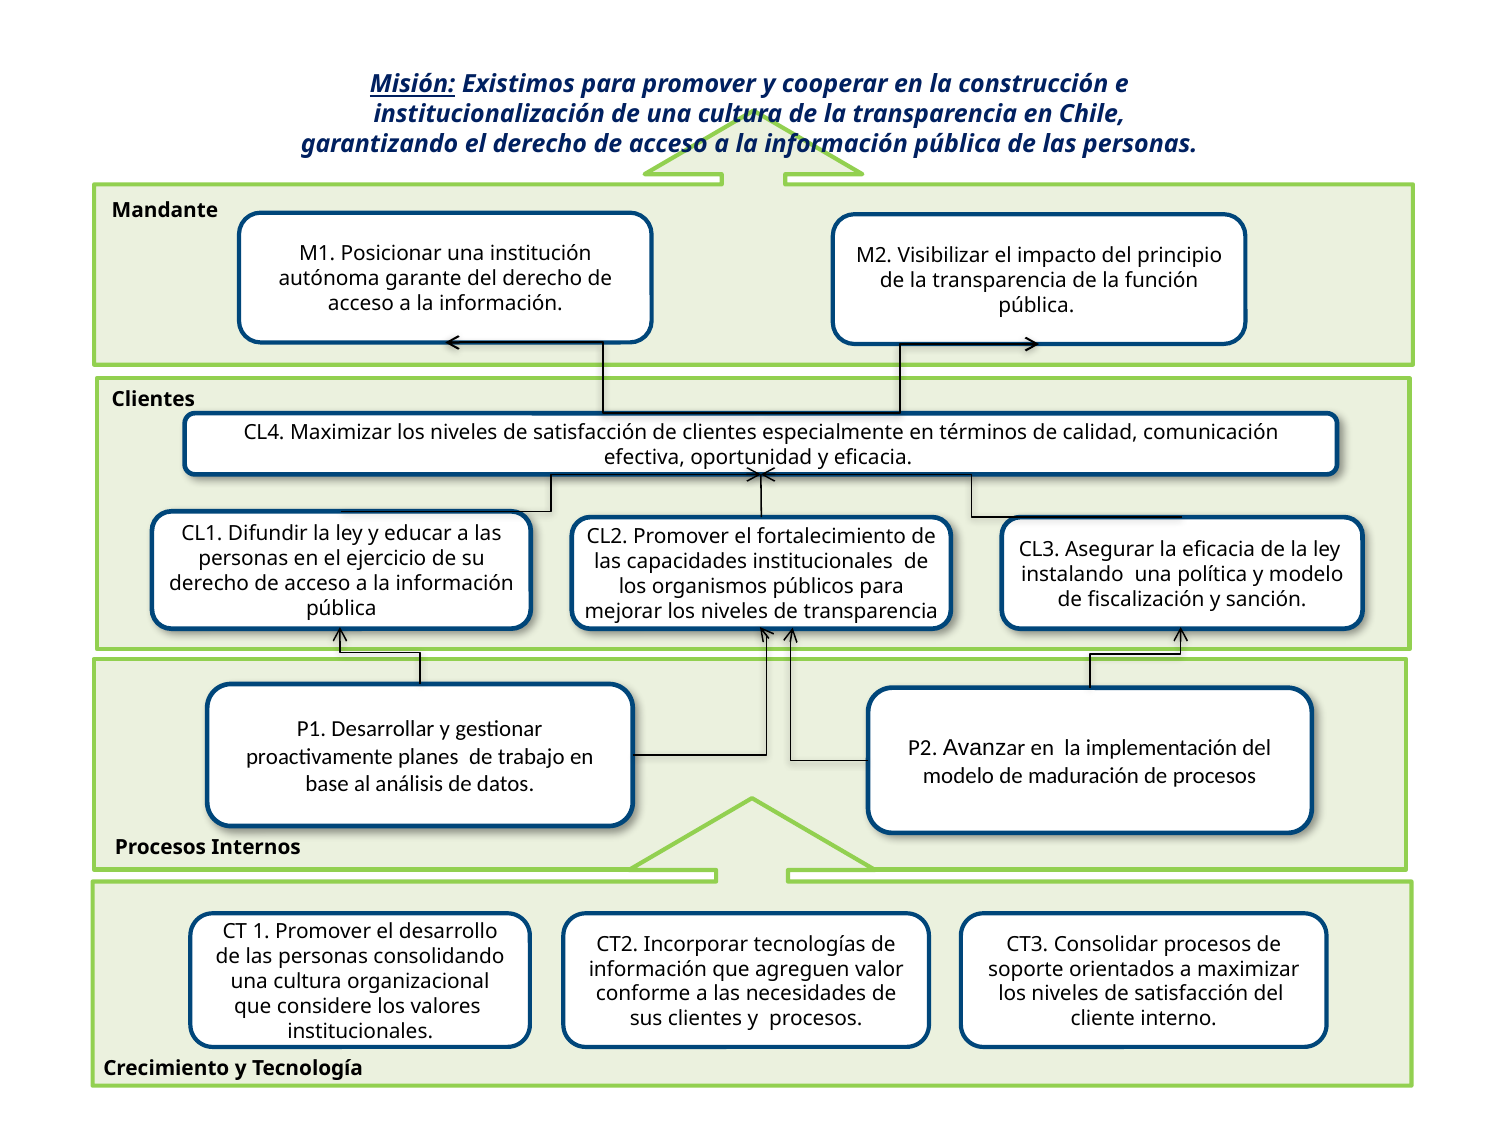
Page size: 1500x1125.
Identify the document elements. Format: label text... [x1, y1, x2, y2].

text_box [93, 626, 1407, 796]
text_box Misión: Existimos para promover y cooperar en la construcción e institucionalización de una cultura de la transparencia en Chile, garantizando el derecho de acceso a la información pública de las personas. [277, 60, 1223, 109]
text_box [93, 110, 1414, 365]
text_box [88, 797, 1412, 1088]
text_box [96, 342, 1410, 631]
